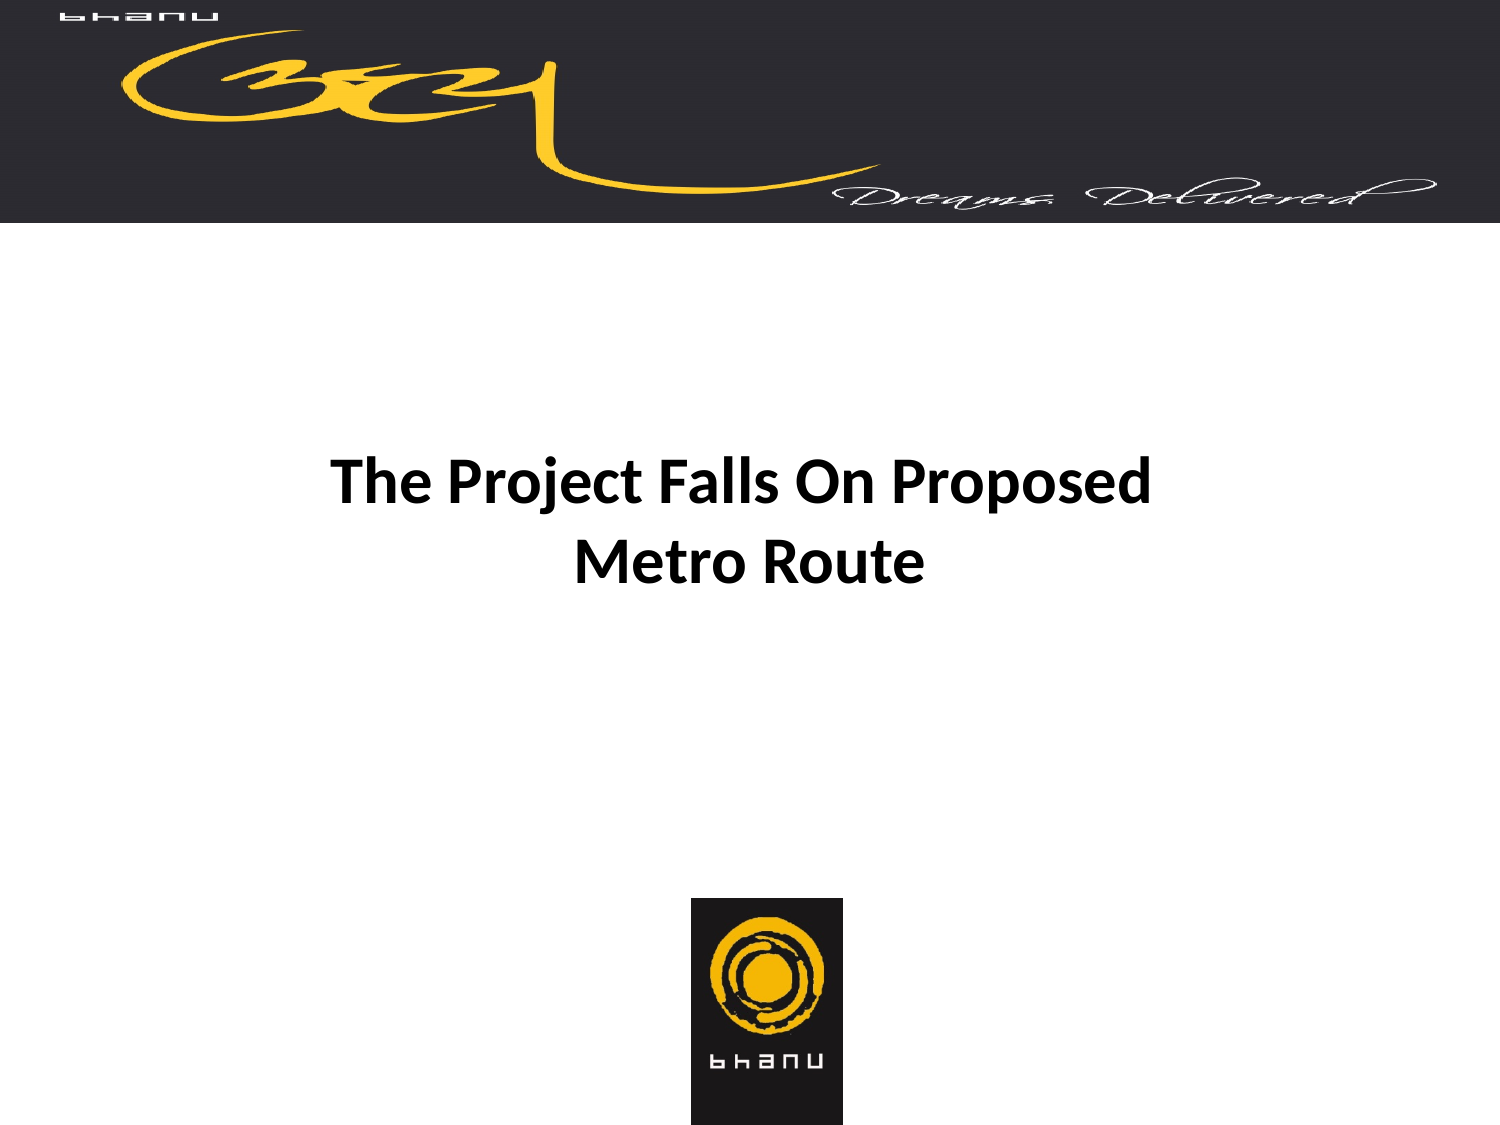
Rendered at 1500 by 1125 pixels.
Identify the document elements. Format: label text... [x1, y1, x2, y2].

title The Project Falls On Proposed Metro Route [112, 222, 1388, 891]
picture [0, 0, 1500, 223]
picture [691, 898, 843, 1125]
